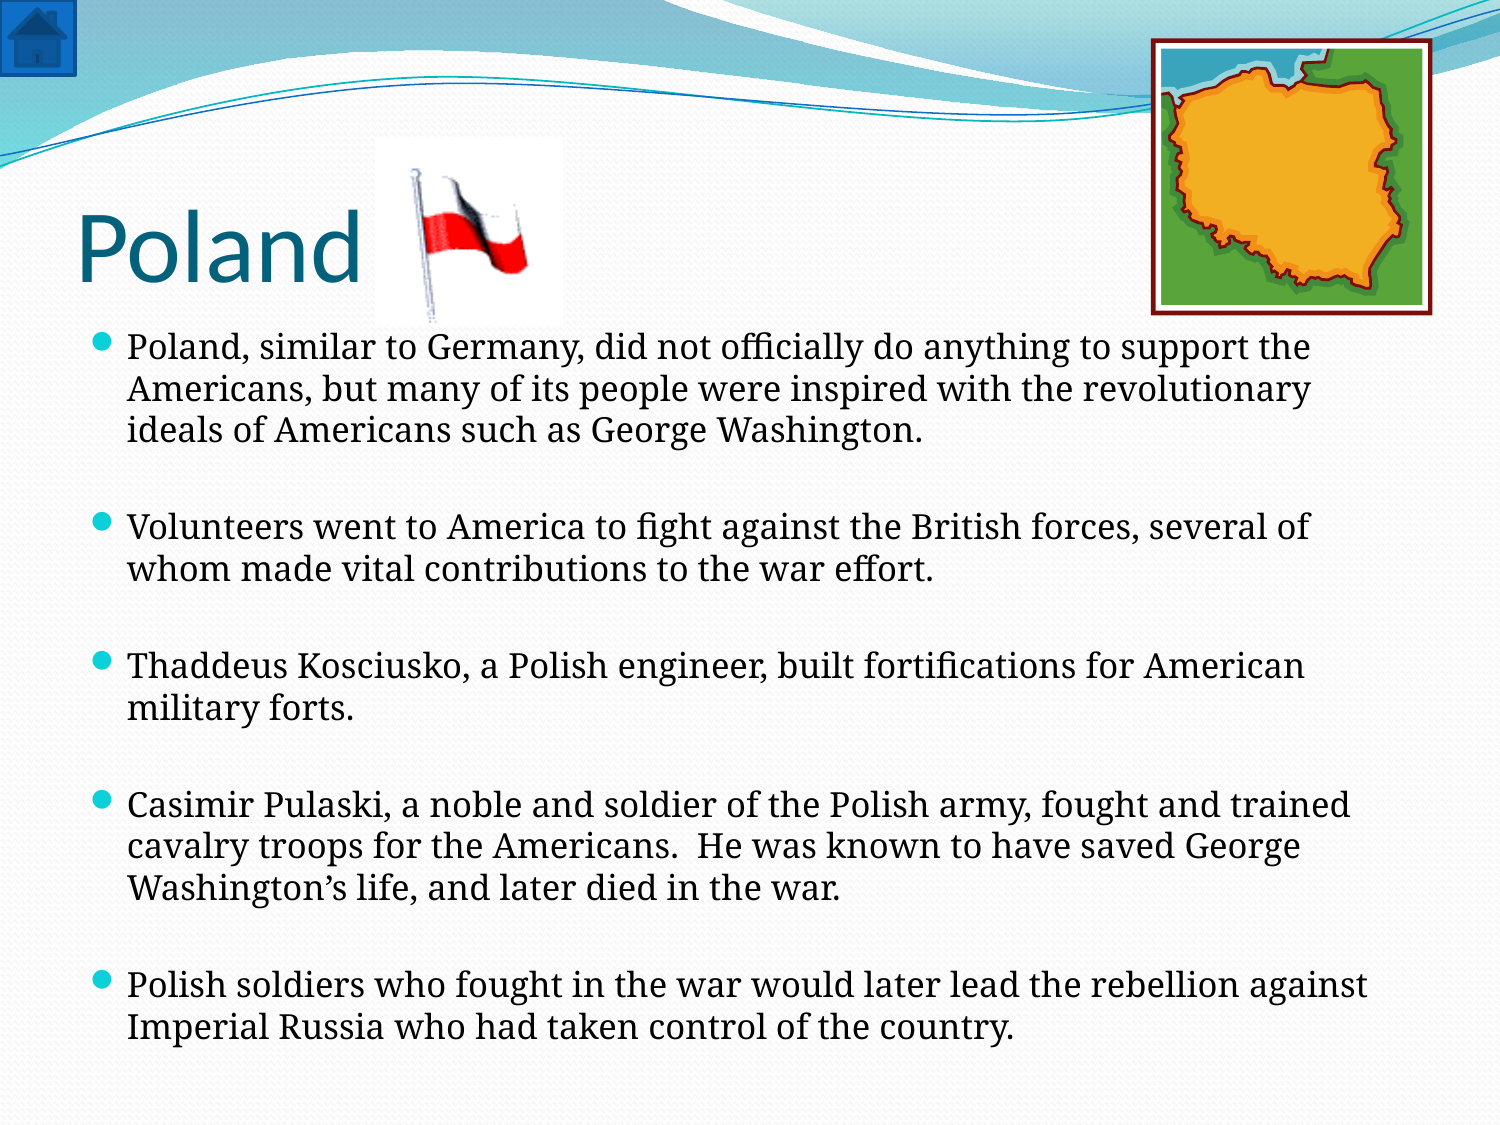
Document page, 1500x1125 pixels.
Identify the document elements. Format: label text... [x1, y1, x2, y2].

picture [374, 137, 563, 326]
picture [1149, 37, 1434, 317]
text_box [0, 0, 77, 77]
list Poland, similar to Germany, did not officially do anything to support the Americans, but many of its people were inspired with the revolutionary ideals of Americans such as George Washington. Volunteers went to America to fight against the British forces, several of whom made vital contributions to the war effort. Thaddeus Kosciusko, a Polish engineer, built fortifications for American military forts. Casimir Pulaski, a noble and soldier of the Polish army, fought and trained cavalry troops for the Americans. He was known to have saved George Washington’s life, and later died in the war. Polish soldiers who fought in the war would later lead the rebellion against Imperial Russia who had taken control of the country. [75, 317, 1425, 1063]
title Poland [75, 115, 1142, 303]
